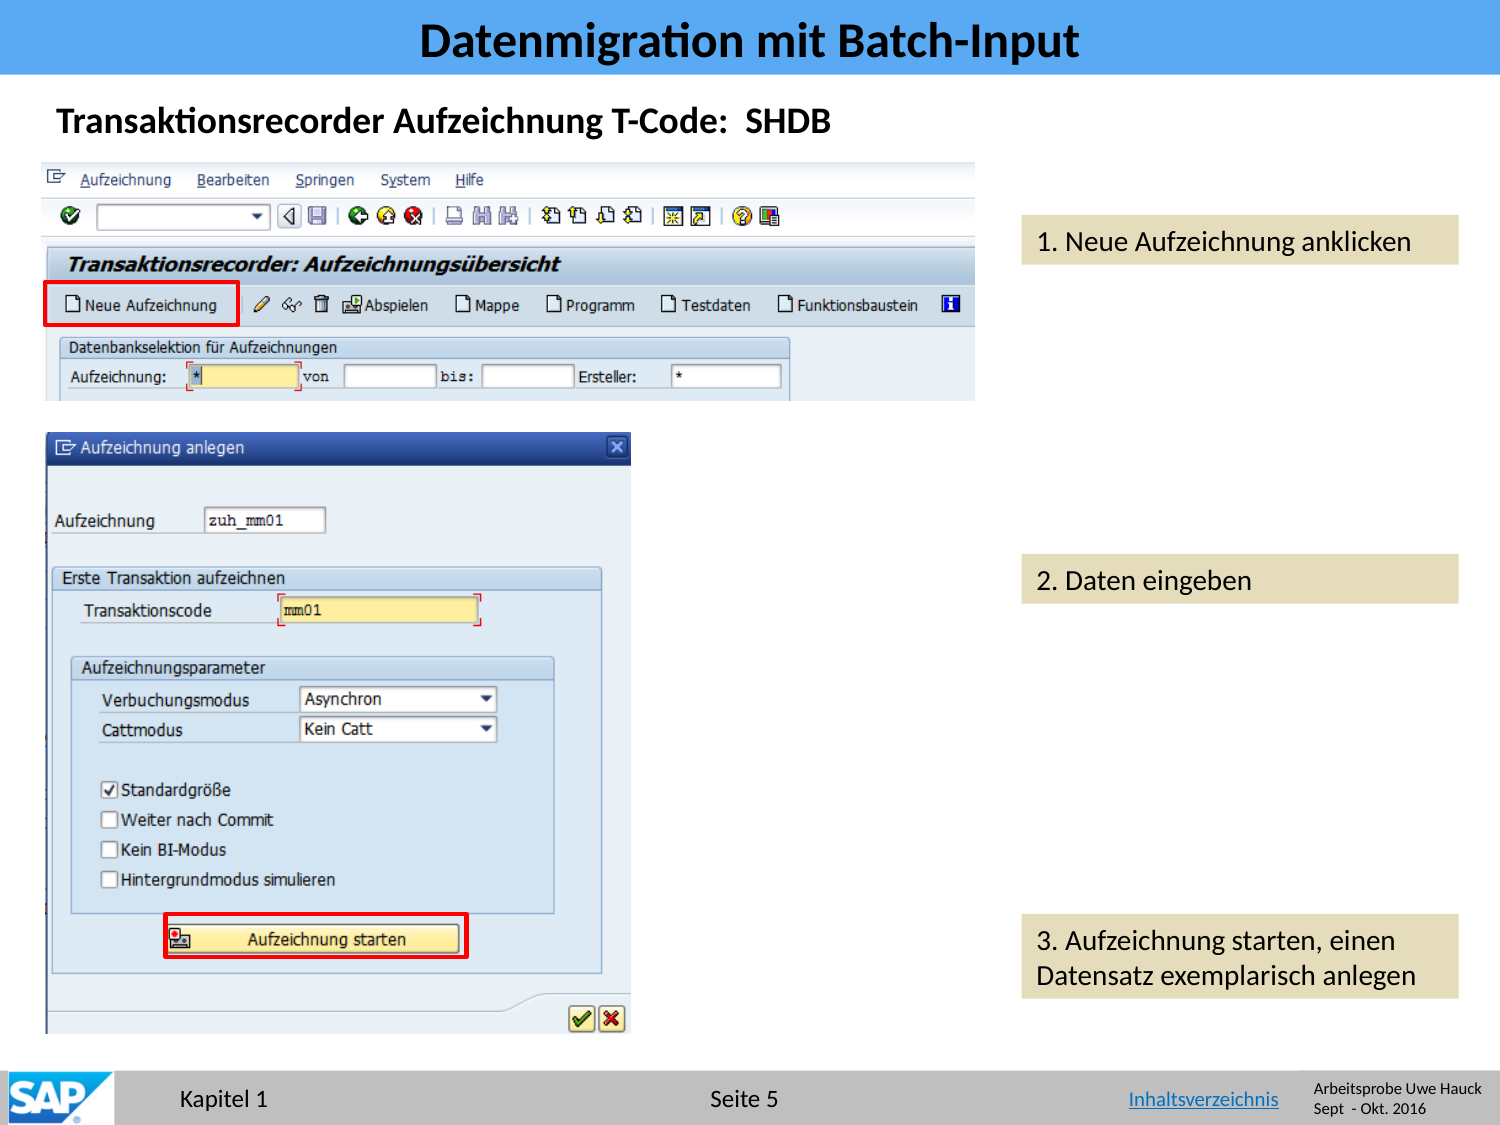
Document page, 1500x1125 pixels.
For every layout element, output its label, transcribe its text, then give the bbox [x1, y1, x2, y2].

text_box Inhaltsverzeichnis [1106, 1078, 1299, 1118]
text_box [0, 1070, 6, 1125]
picture [7, 1070, 115, 1125]
text_box 1. Neue Aufzeichnung anklicken [1021, 214, 1459, 265]
text_box Transaktionsrecorder Aufzeichnung T-Code: SHDB [41, 88, 1459, 149]
picture [41, 162, 975, 402]
text_box 3. Aufzeichnung starten, einen Datensatz exemplarisch anlegen [1021, 913, 1459, 999]
picture [44, 432, 631, 1034]
text_box 2. Daten eingeben [1021, 553, 1459, 604]
text_box [115, 1070, 1299, 1125]
text_box Kapitel 1 Seite 5 [165, 1075, 1105, 1120]
text_box Arbeitsprobe Uwe Hauck Sept - Okt. 2016 [1299, 1070, 1500, 1125]
text_box Datenmigration mit Batch-Input [0, 0, 1500, 75]
